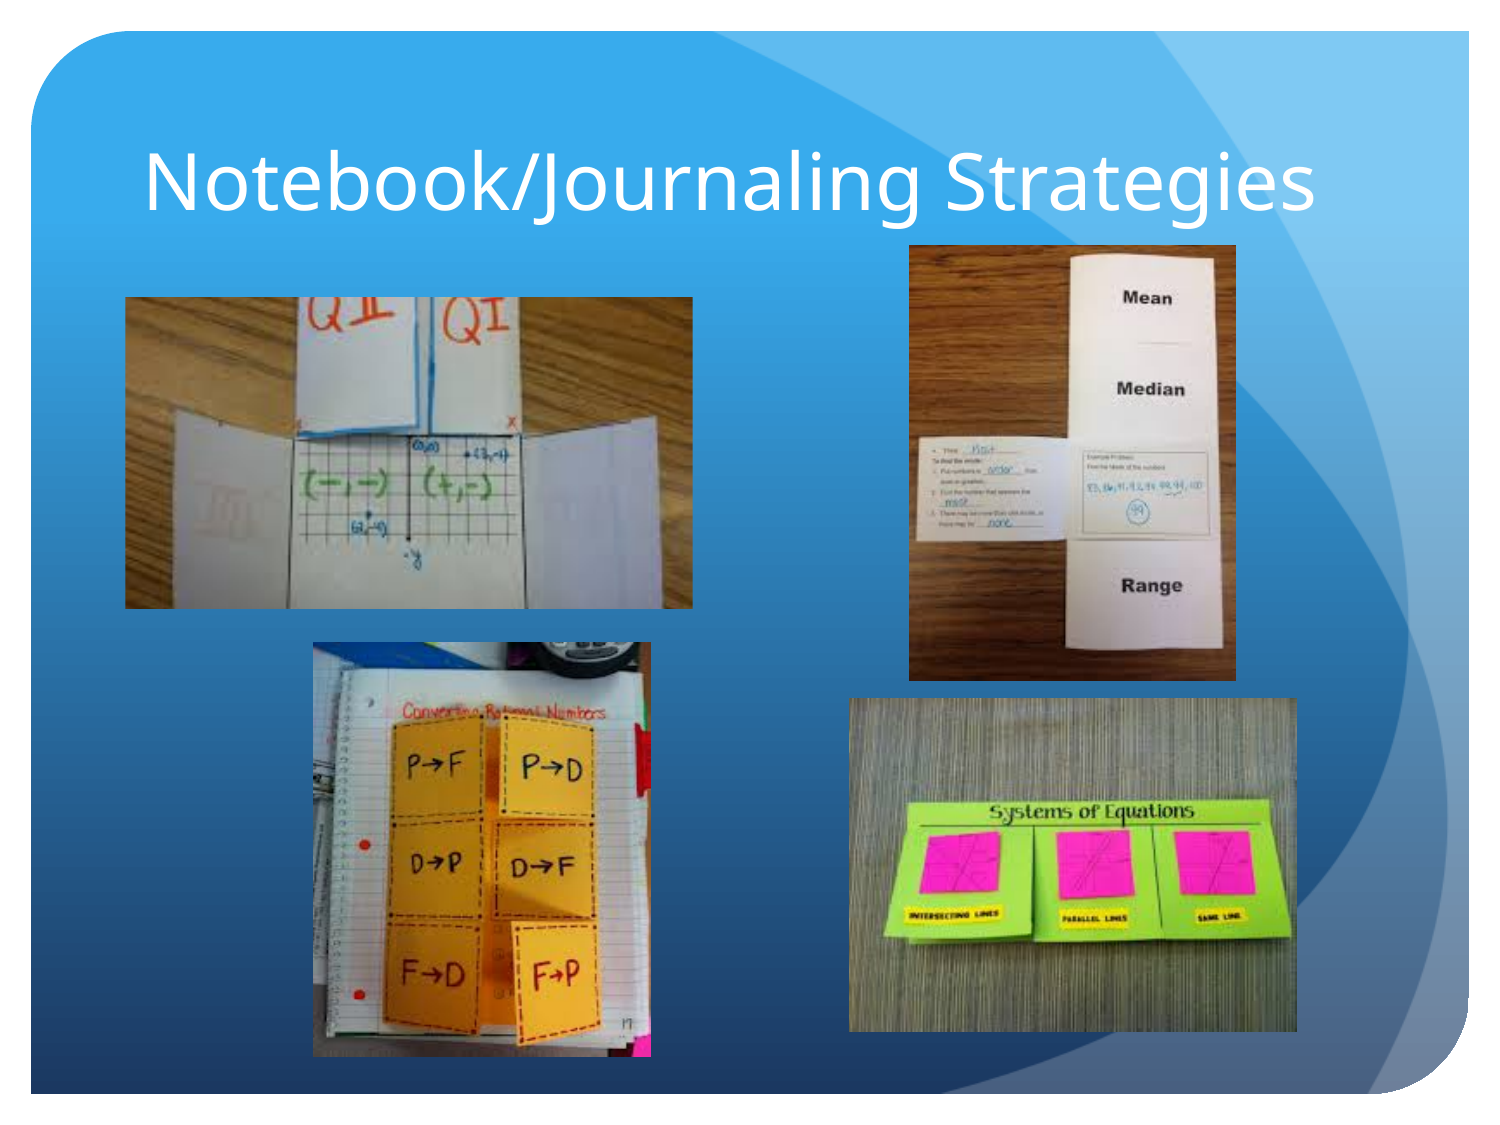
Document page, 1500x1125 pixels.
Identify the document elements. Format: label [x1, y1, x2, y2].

picture [24, 30, 1473, 1094]
text_box [125, 12, 1375, 246]
